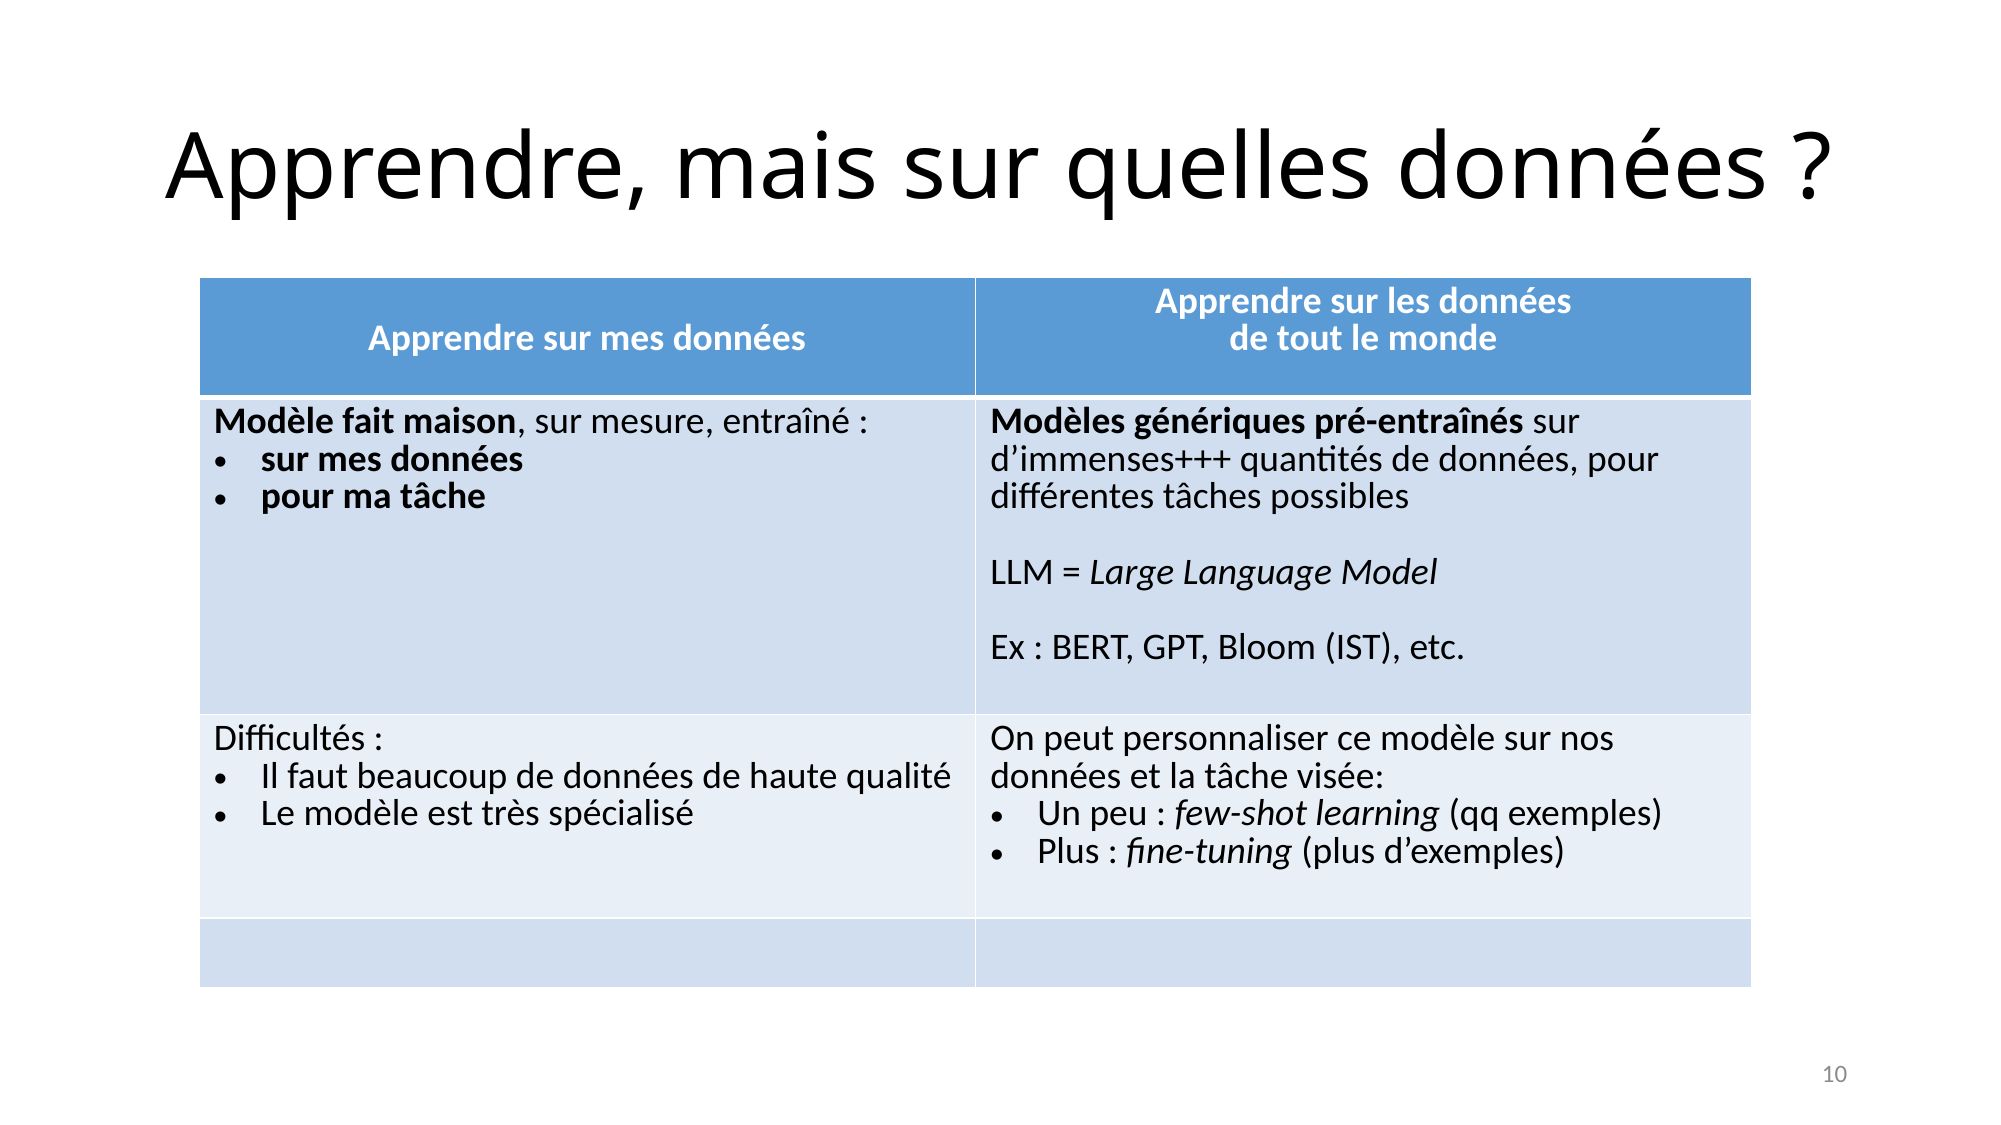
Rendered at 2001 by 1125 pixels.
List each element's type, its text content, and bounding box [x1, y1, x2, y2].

table_header Apprendre sur mes données [200, 278, 975, 395]
table_cell [200, 919, 975, 987]
table_cell Modèle fait maison, sur mesure, entraîné : sur mes données pour ma tâche [200, 400, 975, 714]
table_cell Difficultés : Il faut beaucoup de données de haute qualité Le modèle est très spécialisé [200, 715, 975, 917]
table_cell On peut personnaliser ce modèle sur nos données et la tâche visée: Un peu : few-shot learning (qq exemples) Plus : fine-tuning (plus d’exemples) [976, 715, 1751, 917]
slide_number 10 [1412, 1042, 1863, 1103]
table_cell Modèles génériques pré-entraînés sur d’immenses+++ quantités de données, pour différentes tâches possibles LLM = Large Language Model Ex : BERT, GPT, Bloom (IST), etc. [976, 400, 1751, 714]
title Apprendre, mais sur quelles données ? [137, 59, 1863, 278]
table_header Apprendre sur les données de tout le monde [976, 278, 1751, 395]
table_cell [976, 919, 1751, 987]
